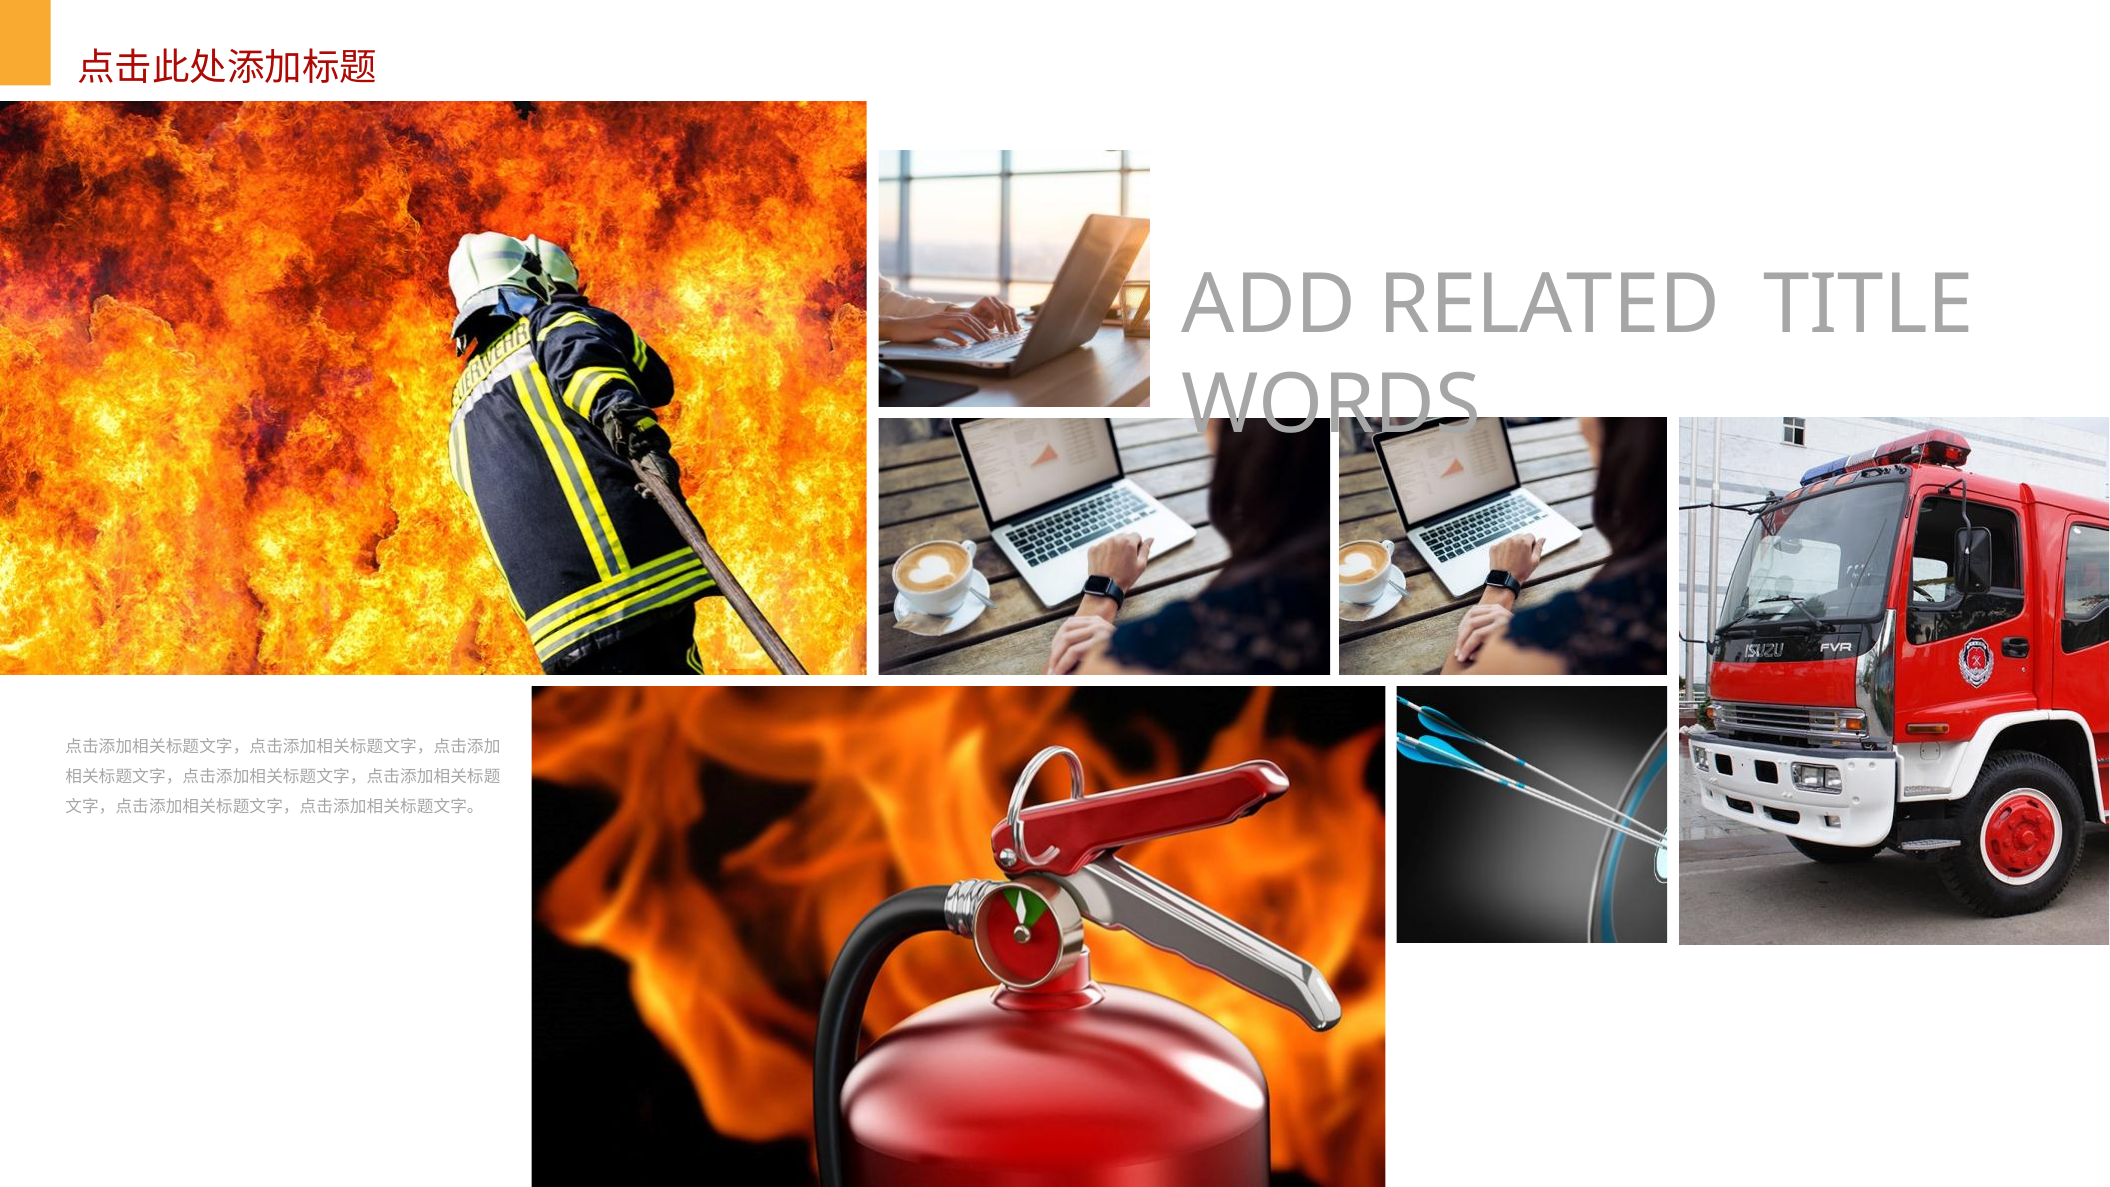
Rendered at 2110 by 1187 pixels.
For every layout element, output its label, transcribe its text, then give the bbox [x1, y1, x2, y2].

text_box [531, 686, 1386, 1187]
text_box [1396, 686, 1668, 943]
text_box 点击添加相关标题文字，点击添加相关标题文字，点击添加相关标题文字，点击添加相关标题文字，点击添加相关标题文字，点击添加相关标题文字，点击添加相关标题文字。 [50, 718, 517, 824]
text_box ADD RELATED TITLE WORDS [1167, 241, 2110, 457]
text_box [878, 150, 1150, 407]
text_box [878, 418, 1331, 675]
text_box [1339, 457, 1667, 675]
text_box 点击此处添加标题 [62, 35, 417, 94]
text_box [1679, 457, 2110, 945]
text_box [0, 101, 867, 675]
